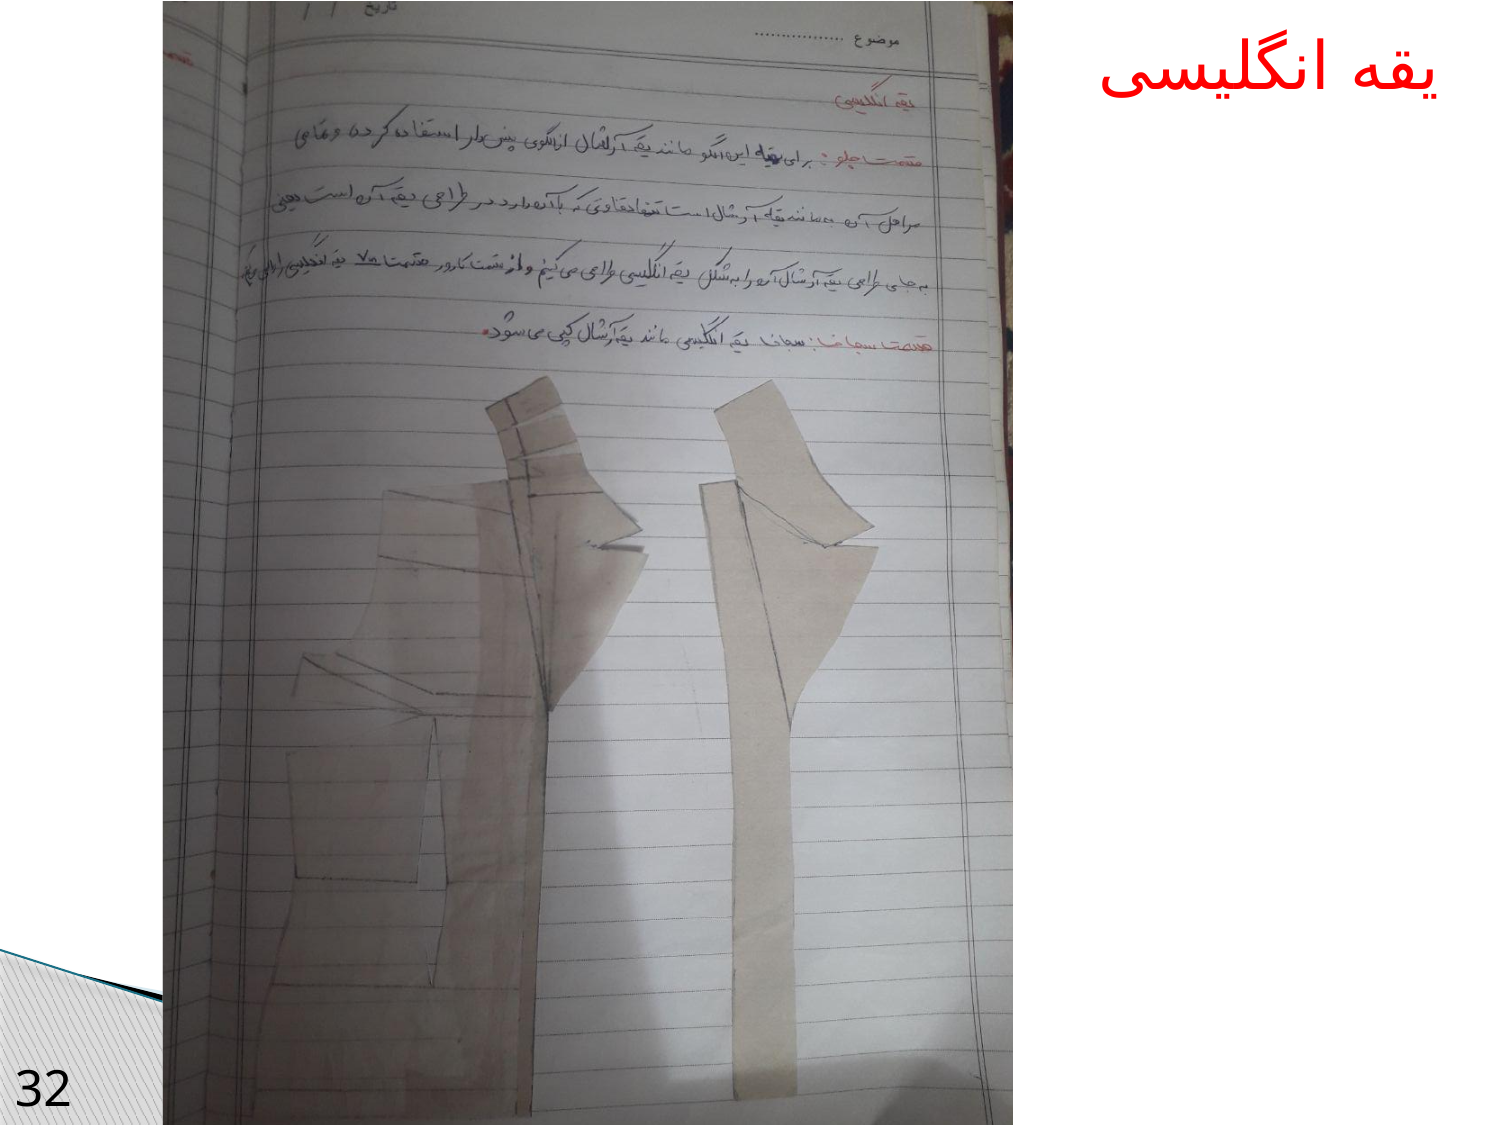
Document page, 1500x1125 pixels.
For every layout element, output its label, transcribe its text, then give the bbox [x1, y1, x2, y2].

picture [20, 2, 1155, 1125]
text_box یقه انگلیسی [862, 15, 1454, 111]
text_box 32 [0, 1049, 100, 1124]
